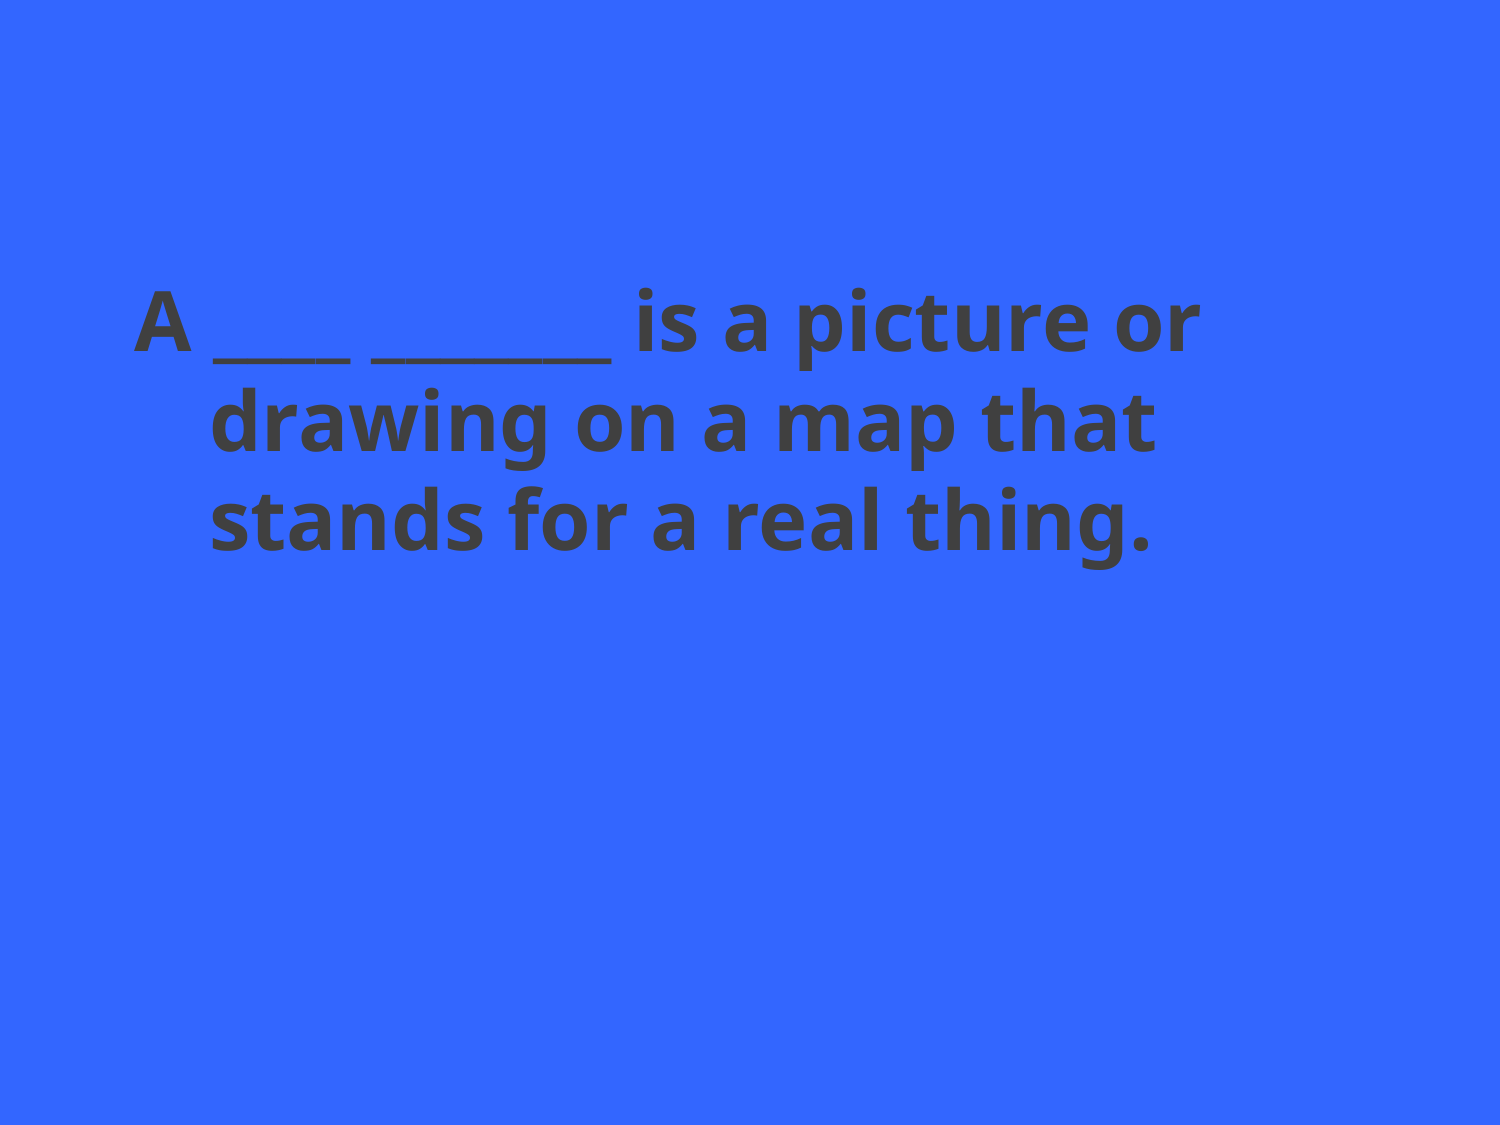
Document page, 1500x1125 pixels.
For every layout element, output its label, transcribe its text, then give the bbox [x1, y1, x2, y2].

list A ____ _______ is a picture or drawing on a map that stands for a real thing. [119, 260, 1381, 1011]
